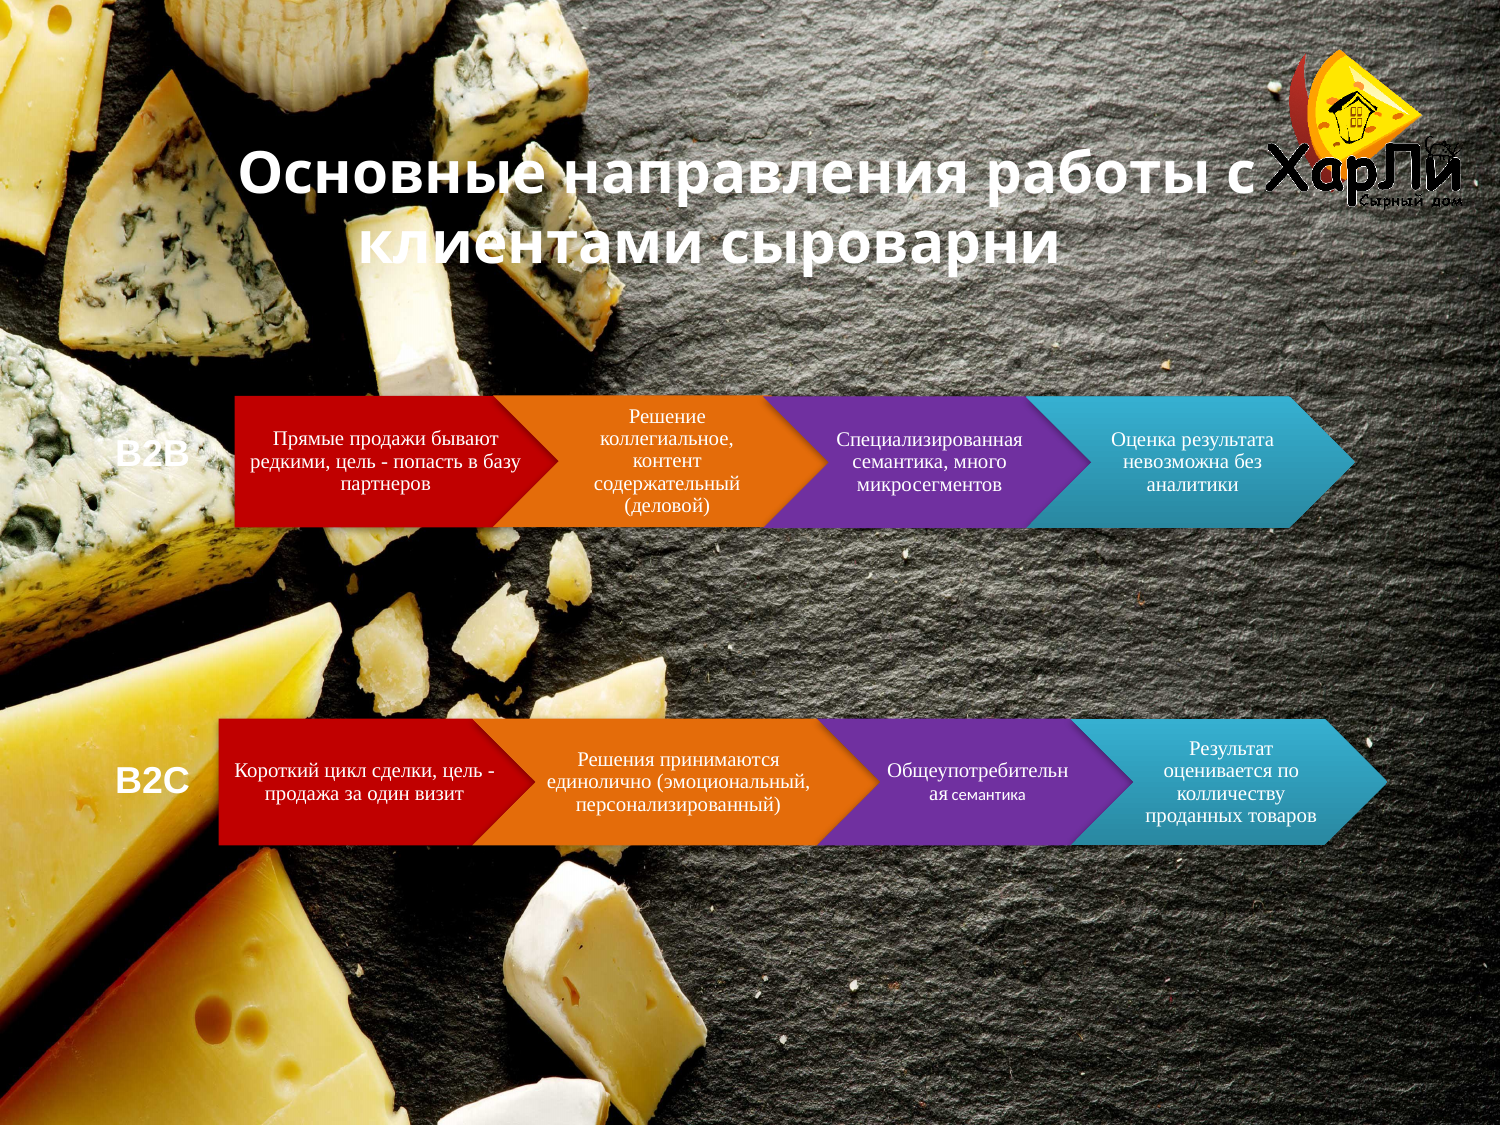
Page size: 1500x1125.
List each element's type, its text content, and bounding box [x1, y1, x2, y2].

picture [0, 0, 1500, 1125]
text_box B2C [100, 748, 213, 879]
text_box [218, 671, 1389, 893]
text_box B2B [100, 421, 215, 552]
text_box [220, 351, 1356, 573]
text_box Основные направления работы с клиентами сыроварни [67, 127, 1353, 283]
